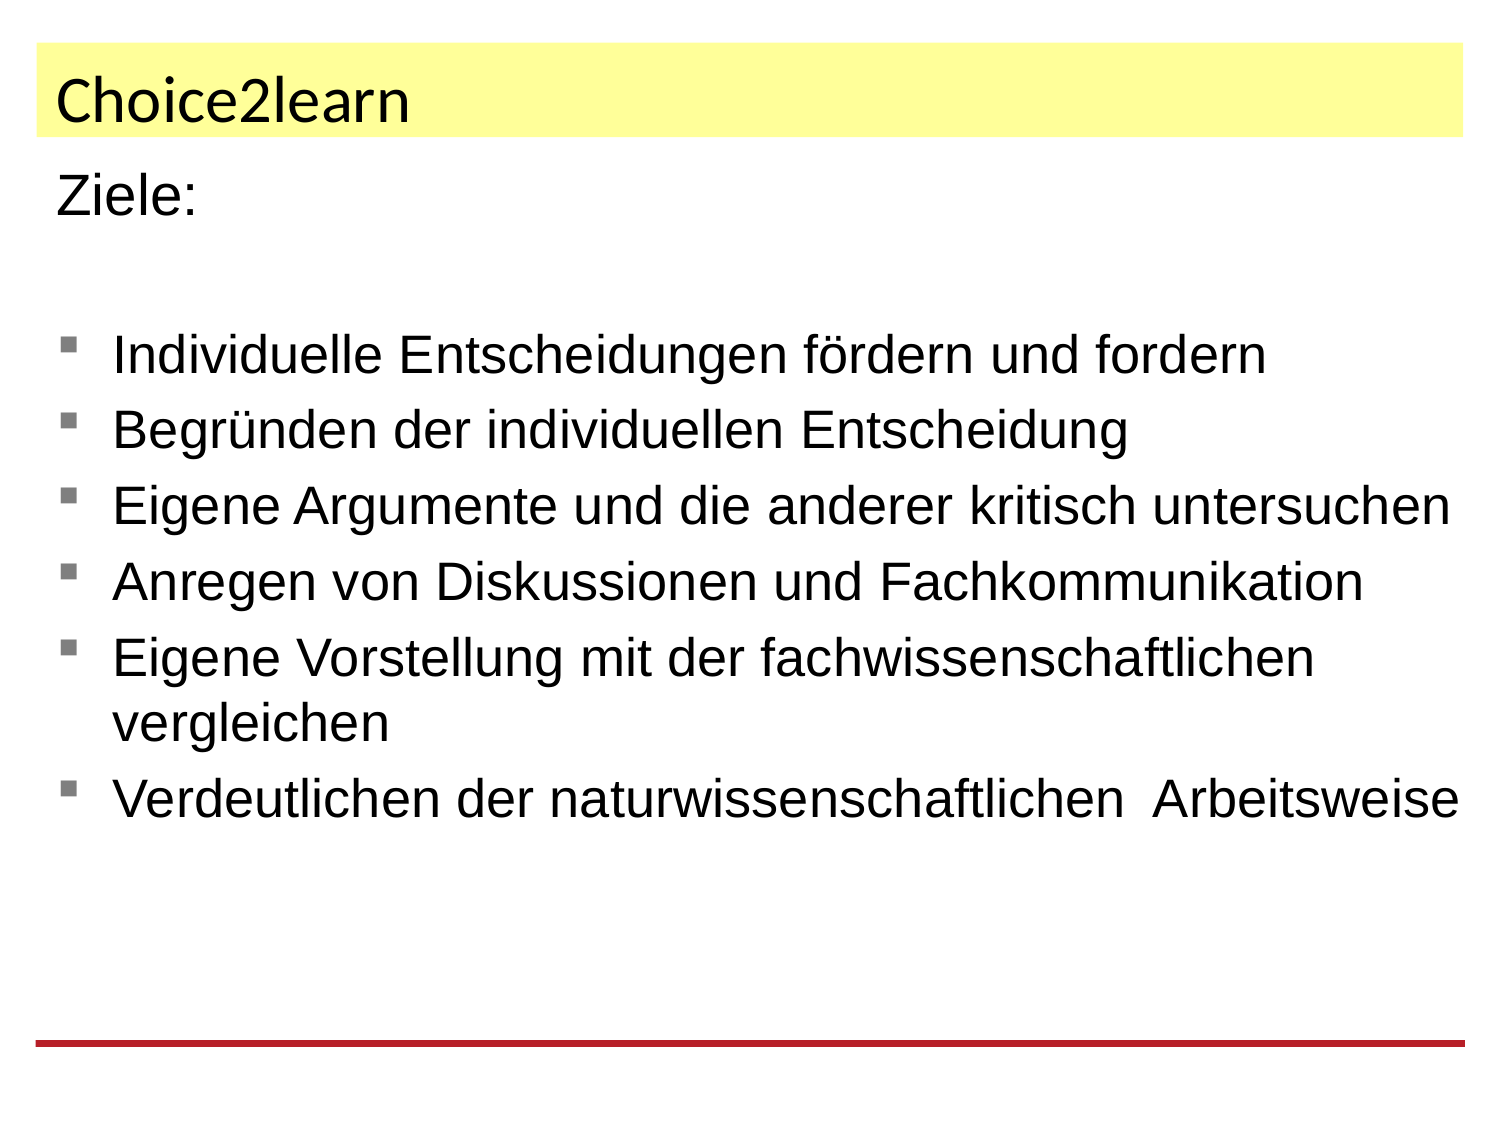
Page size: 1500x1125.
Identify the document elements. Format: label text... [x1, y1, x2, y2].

title Choice2learn [41, 42, 1459, 149]
list Ziele: Individuelle Entscheidungen fördern und fordern Begründen der individuellen Entscheidung Eigene Argumente und die anderer kritisch untersuchen Anregen von Diskussionen und Fachkommunikation Eigene Vorstellung mit der fachwissenschaftlichen vergleichen Verdeutlichen der naturwissenschaftlichen Arbeitsweise [41, 149, 1483, 1024]
